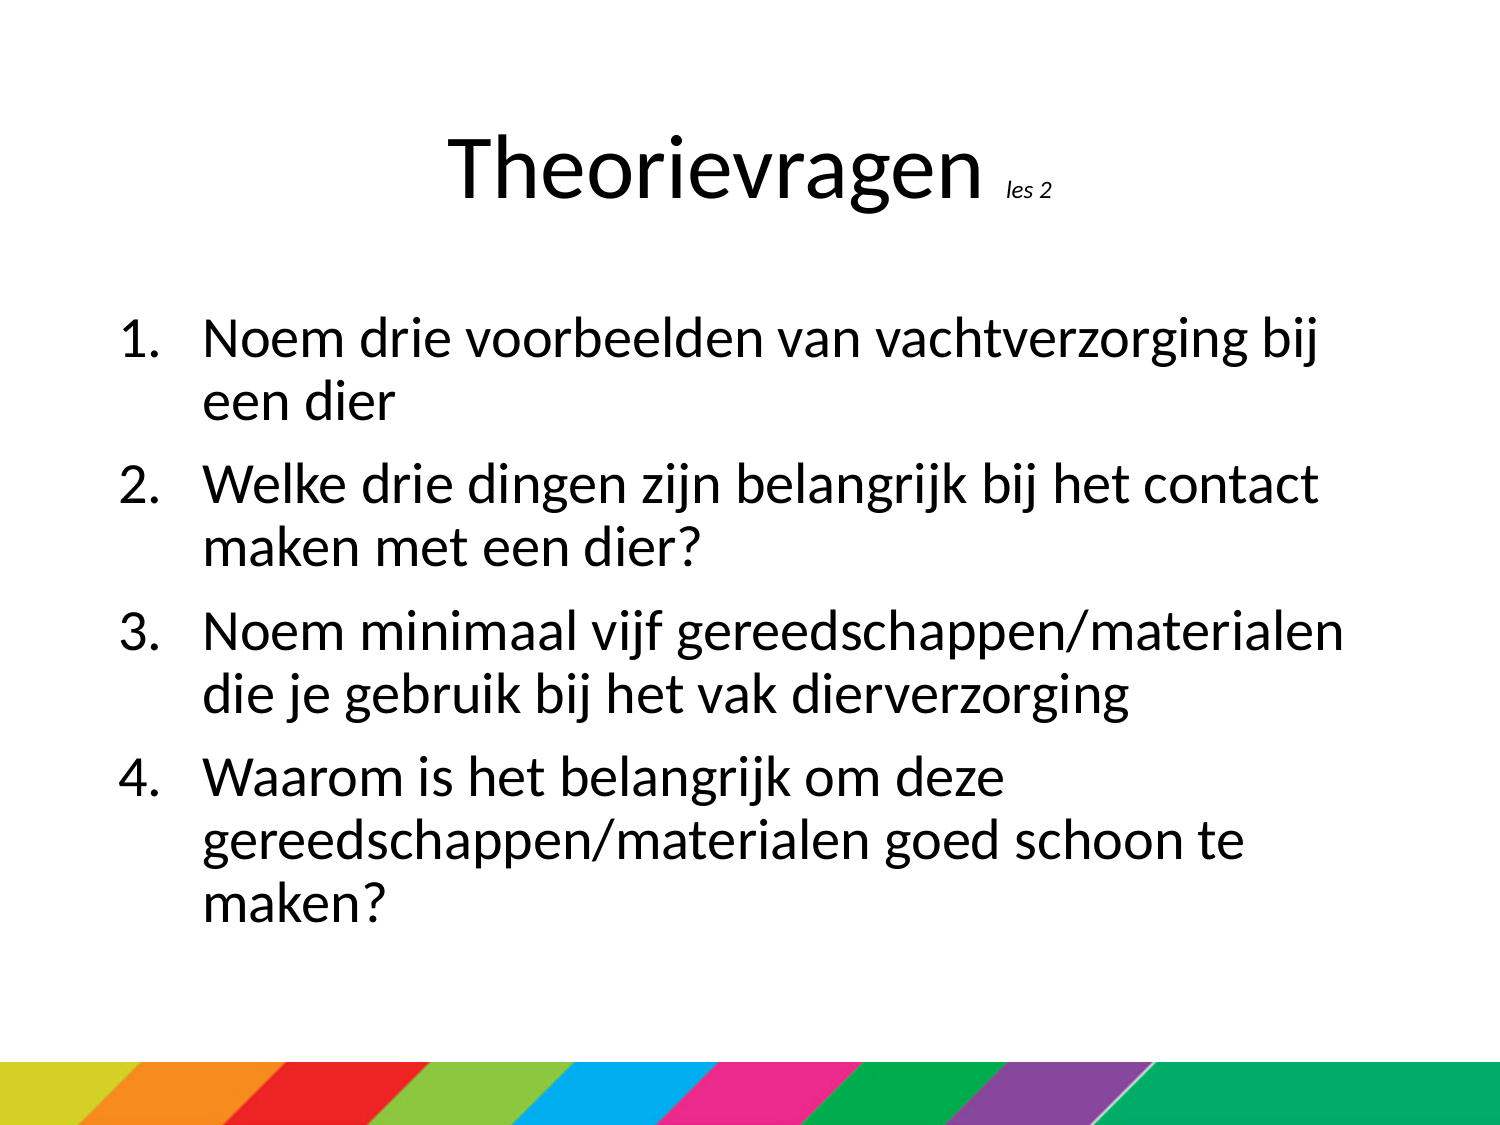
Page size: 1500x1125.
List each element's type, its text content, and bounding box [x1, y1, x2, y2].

list Noem drie voorbeelden van vachtverzorging bij een dier Welke drie dingen zijn belangrijk bij het contact maken met een dier? Noem minimaal vijf gereedschappen/materialen die je gebruik bij het vak dierverzorging Waarom is het belangrijk om deze gereedschappen/materialen goed schoon te maken? [103, 299, 1397, 1014]
title Theorievragen les 2 [103, 59, 1397, 278]
picture [0, 1062, 574, 1125]
picture [656, 1062, 1500, 1125]
